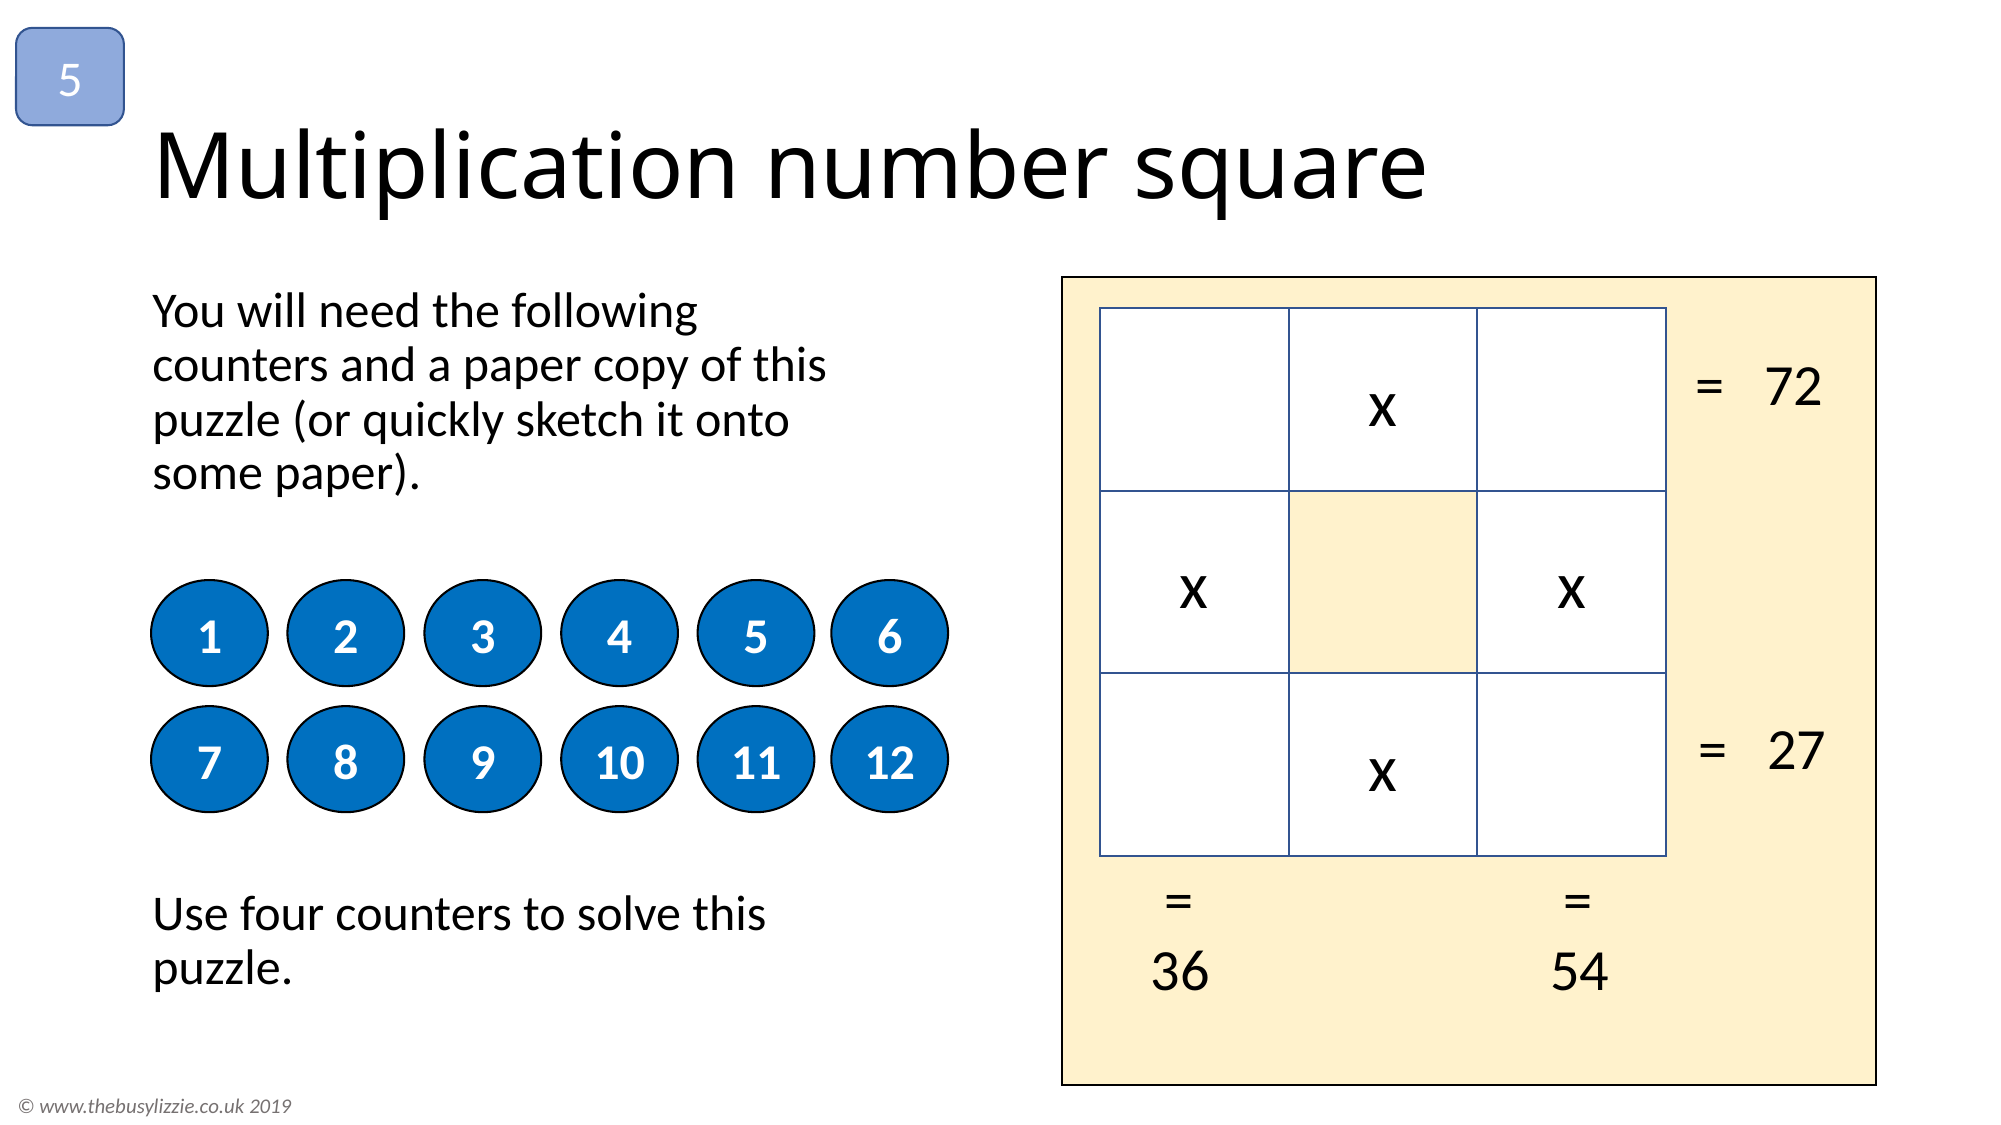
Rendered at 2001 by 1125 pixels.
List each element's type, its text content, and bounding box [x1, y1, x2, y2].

text_box 6 [830, 579, 950, 688]
text_box 8 [286, 705, 406, 814]
text_box 1 [150, 579, 269, 688]
text_box 2 [286, 579, 406, 688]
text_box 5 [14, 26, 125, 127]
title Multiplication number square [137, 59, 1863, 278]
text_box 3 [423, 579, 543, 688]
text_box 10 [560, 705, 679, 814]
text_box 5 [696, 579, 816, 688]
text_box 4 [560, 579, 679, 688]
text_box © www.thebusylizzie.co.uk 2019 [2, 1085, 311, 1125]
text_box 7 [150, 705, 269, 814]
list You will need the following counters and a paper copy of this puzzle (or quickly sketch it onto some paper). Use four counters to solve this puzzle. [137, 277, 891, 1066]
text_box 9 [423, 705, 543, 814]
text_box 11 [696, 705, 816, 814]
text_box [1061, 277, 1926, 1086]
text_box 12 [830, 705, 950, 814]
